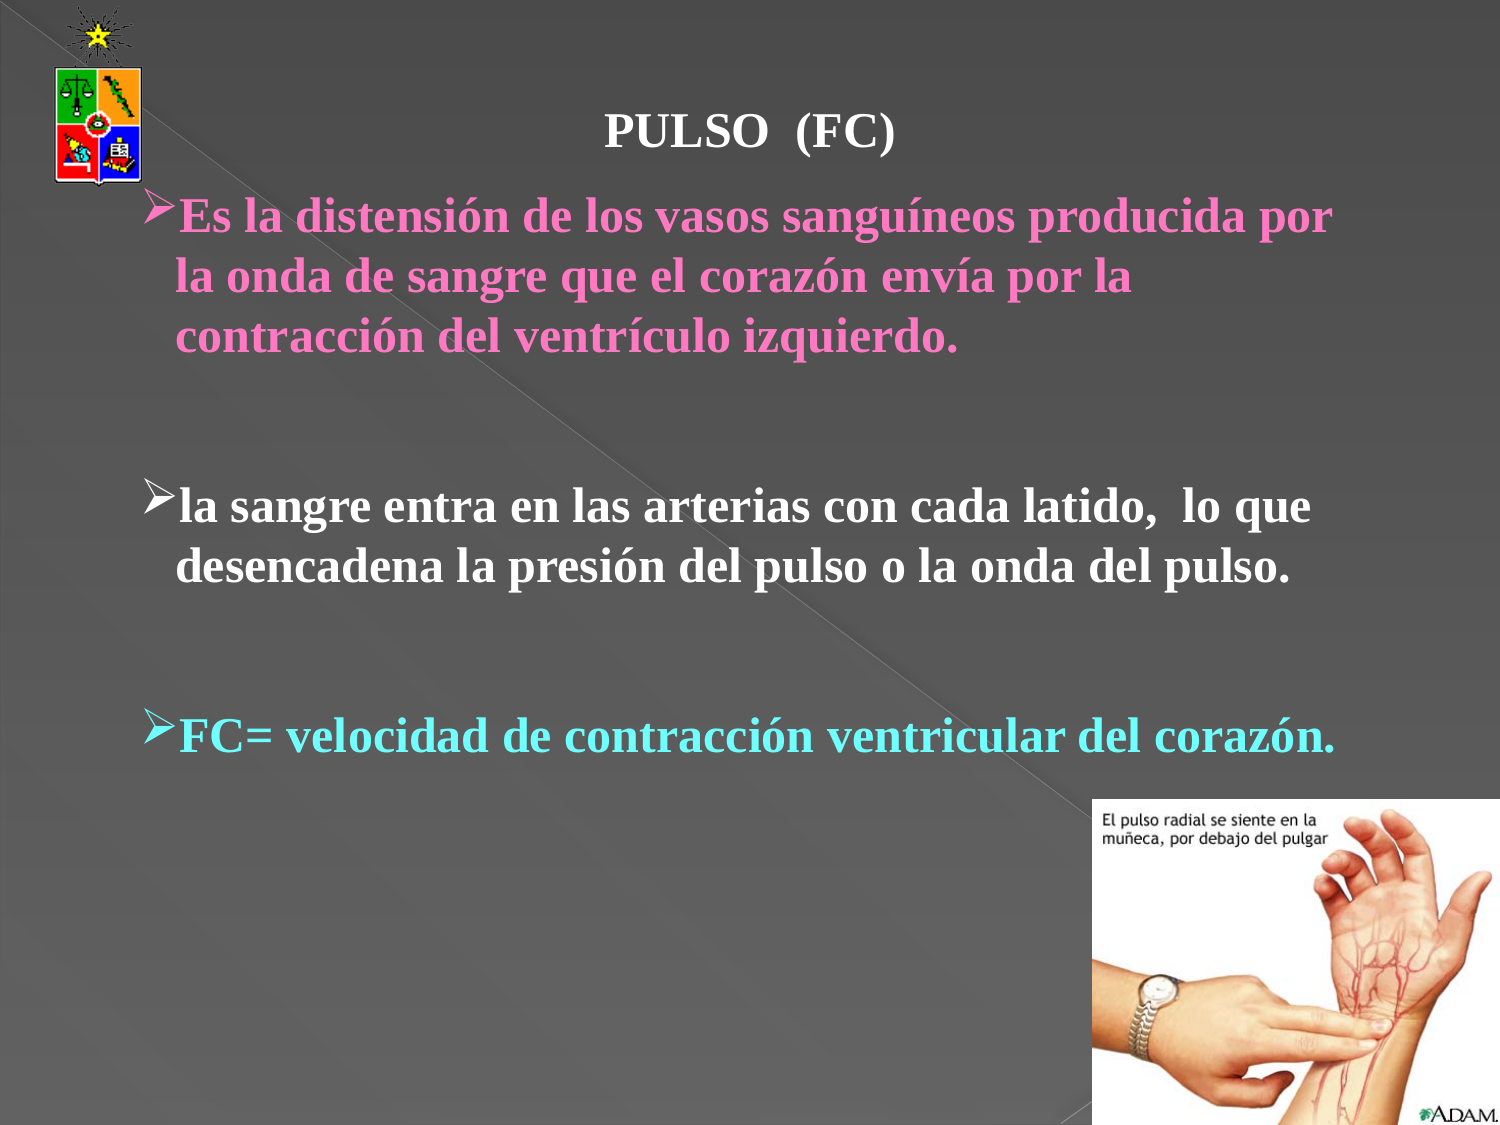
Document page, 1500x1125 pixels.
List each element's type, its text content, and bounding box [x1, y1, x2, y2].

picture [37, 0, 160, 193]
picture [1092, 798, 1500, 1125]
text_box PULSO (FC) Es la distensión de los vasos sanguíneos producida por la onda de sangre que el corazón envía por la contracción del ventrículo izquierdo. la sangre entra en las arterias con cada latido, lo que desencadena la presión del pulso o la onda del pulso. FC= velocidad de contracción ventricular del corazón. [125, 89, 1375, 855]
